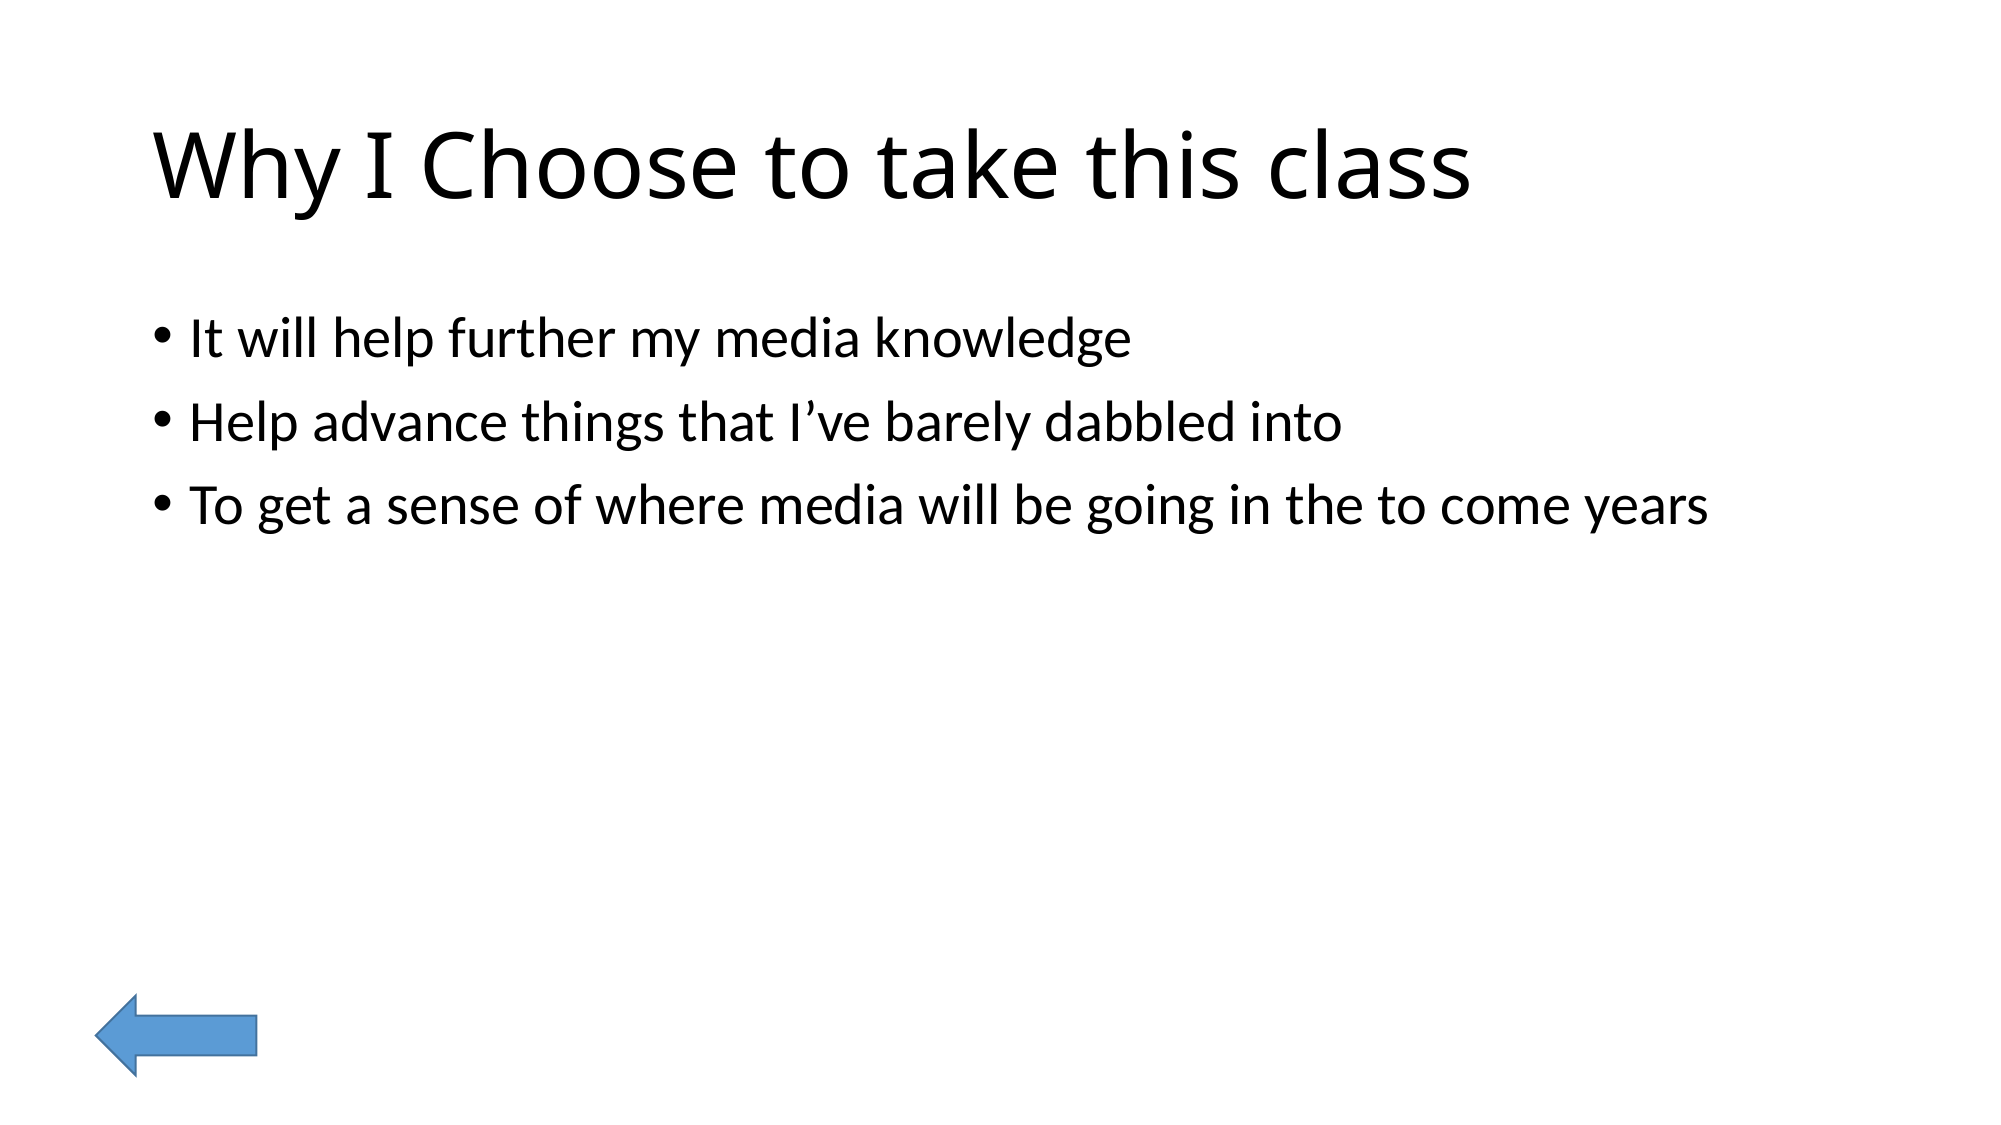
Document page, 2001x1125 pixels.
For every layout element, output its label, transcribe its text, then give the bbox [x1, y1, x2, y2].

title Why I Choose to take this class [137, 59, 1863, 278]
text_box [94, 993, 258, 1078]
list It will help further my media knowledge Help advance things that I’ve barely dabbled into To get a sense of where media will be going in the to come years [137, 299, 1863, 1014]
